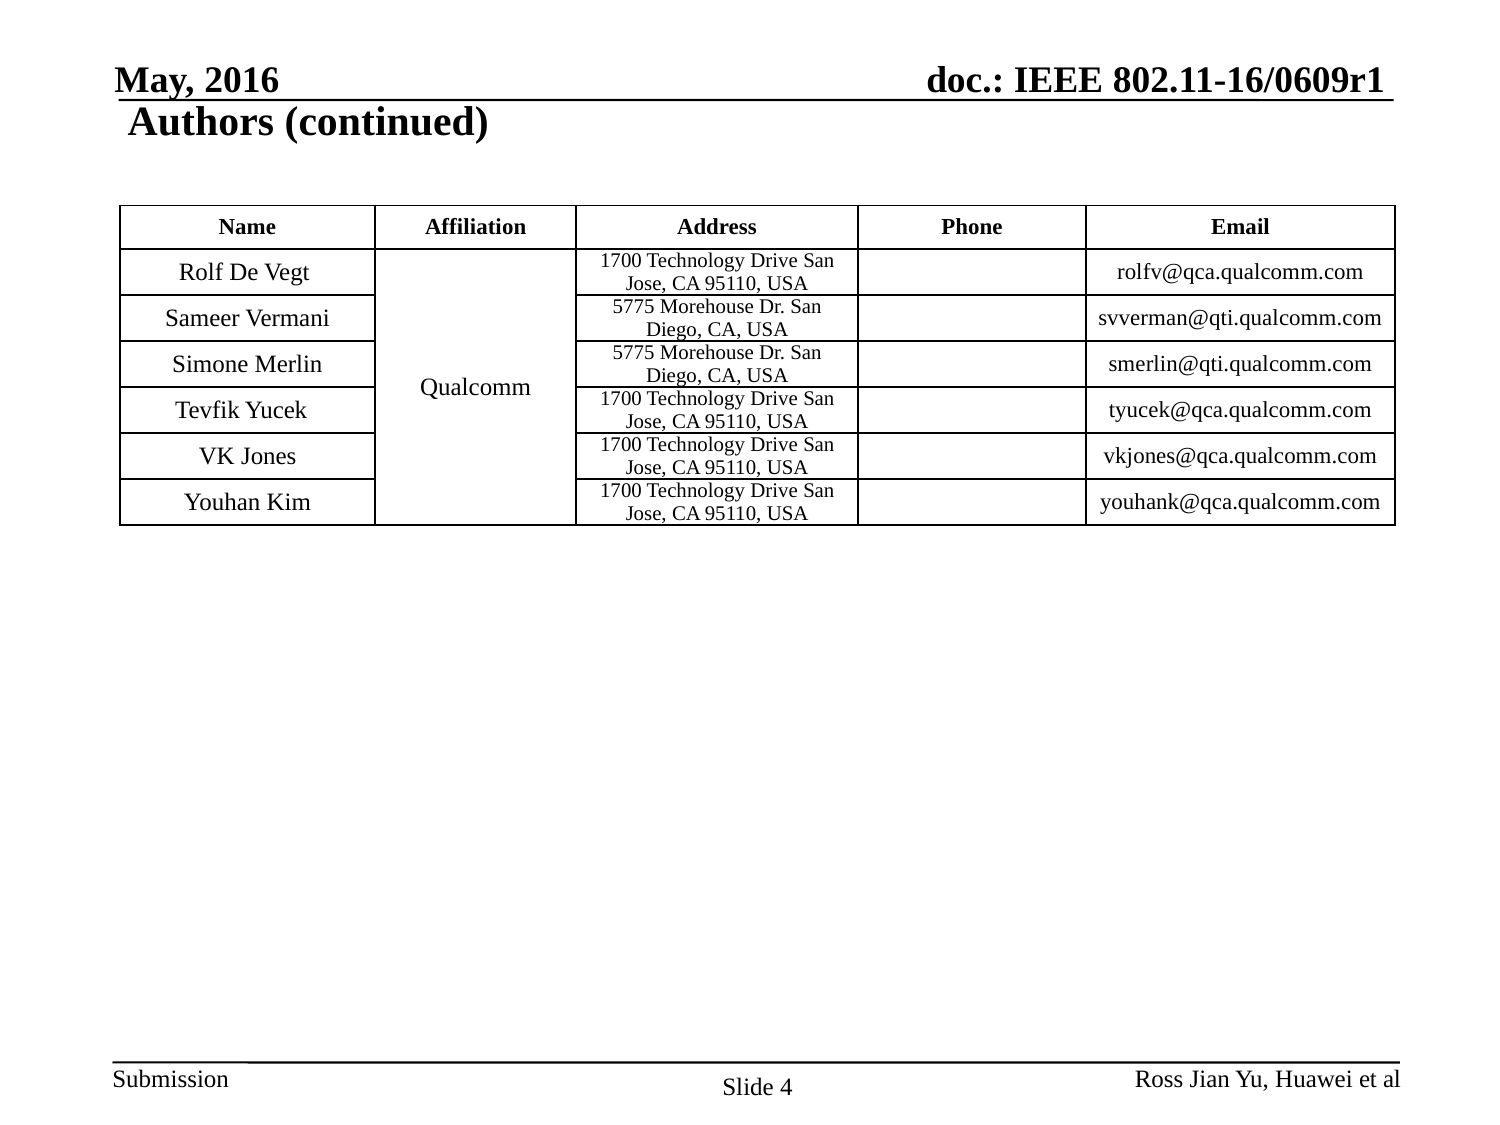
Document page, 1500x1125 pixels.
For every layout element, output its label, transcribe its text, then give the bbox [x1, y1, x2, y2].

table_cell 5775 Morehouse Dr. San Diego, CA, USA [577, 342, 857, 386]
table_cell [859, 250, 1085, 294]
table_cell rolfv@qca.qualcomm.com [1087, 250, 1394, 294]
table_cell Youhan Kim [121, 480, 374, 524]
table_cell [859, 342, 1085, 386]
title Authors (continued) [112, 99, 1388, 138]
table_header Affiliation [376, 206, 575, 248]
table_cell 1700 Technology Drive San Jose, CA 95110, USA [577, 388, 857, 432]
table_header Name [121, 206, 374, 248]
table_header Email [1087, 206, 1394, 248]
table_cell tyucek@qca.qualcomm.com [1087, 388, 1394, 432]
table_cell [859, 434, 1085, 478]
slide_number Slide 4 [713, 1069, 802, 1101]
table_cell svverman@qti.qualcomm.com [1087, 296, 1394, 340]
table_cell Tevfik Yucek [121, 388, 374, 432]
table_cell [859, 388, 1085, 432]
table_cell 1700 Technology Drive San Jose, CA 95110, USA [577, 250, 857, 294]
table_cell Simone Merlin [121, 342, 374, 386]
table_cell 5775 Morehouse Dr. San Diego, CA, USA [577, 296, 857, 340]
table_cell Sameer Vermani [121, 296, 374, 340]
table_cell VK Jones [121, 434, 374, 478]
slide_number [114, 54, 281, 101]
table_header Address [577, 206, 857, 248]
table_cell youhank@qca.qualcomm.com [1087, 480, 1394, 524]
table_header Phone [859, 206, 1085, 248]
table_cell [859, 480, 1085, 524]
footer Ross Jian Yu, Huawei et al [1131, 1061, 1402, 1125]
table_cell vkjones@qca.qualcomm.com [1087, 434, 1394, 478]
table_cell Qualcomm [376, 250, 575, 524]
table_cell 1700 Technology Drive San Jose, CA 95110, USA [577, 480, 857, 524]
table_cell [859, 296, 1085, 340]
table_cell Rolf De Vegt [121, 250, 374, 294]
table_cell smerlin@qti.qualcomm.com [1087, 342, 1394, 386]
table_cell 1700 Technology Drive San Jose, CA 95110, USA [577, 434, 857, 478]
